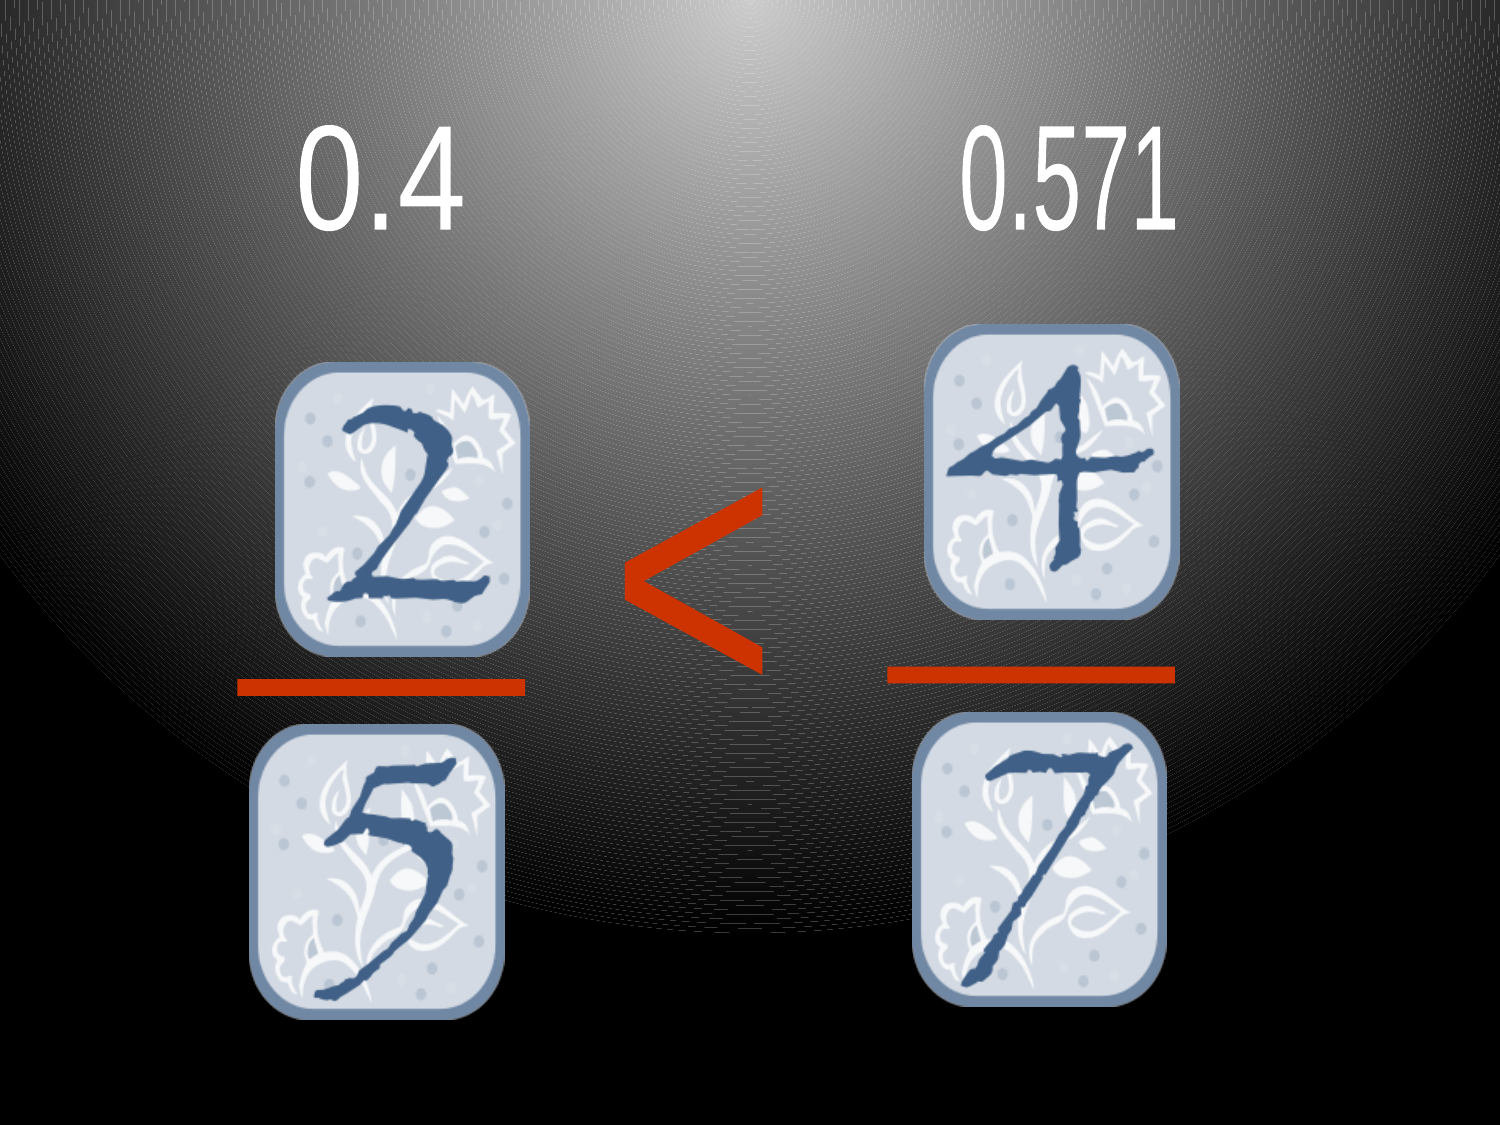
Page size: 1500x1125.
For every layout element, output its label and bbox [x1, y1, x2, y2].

text_box [237, 324, 1180, 1020]
